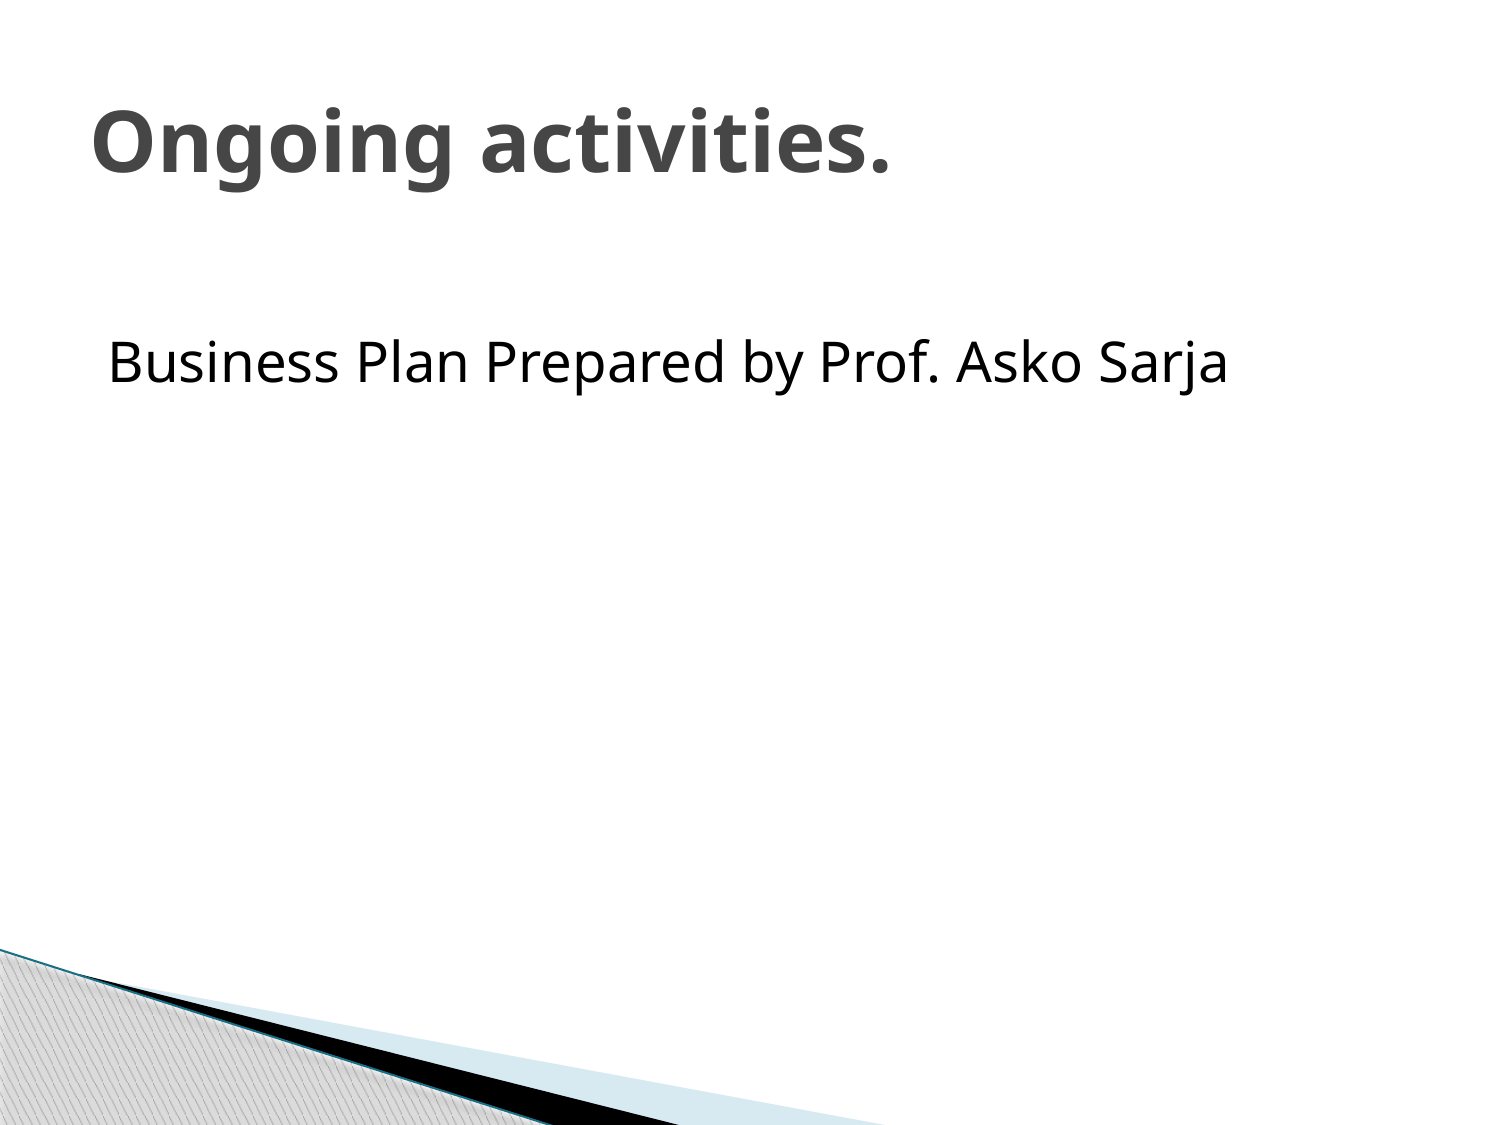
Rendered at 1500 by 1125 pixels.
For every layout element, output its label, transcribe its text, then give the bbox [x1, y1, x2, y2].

title Ongoing activities. [75, 45, 1425, 233]
list Business Plan Prepared by Prof. Asko Sarja [75, 243, 1425, 986]
